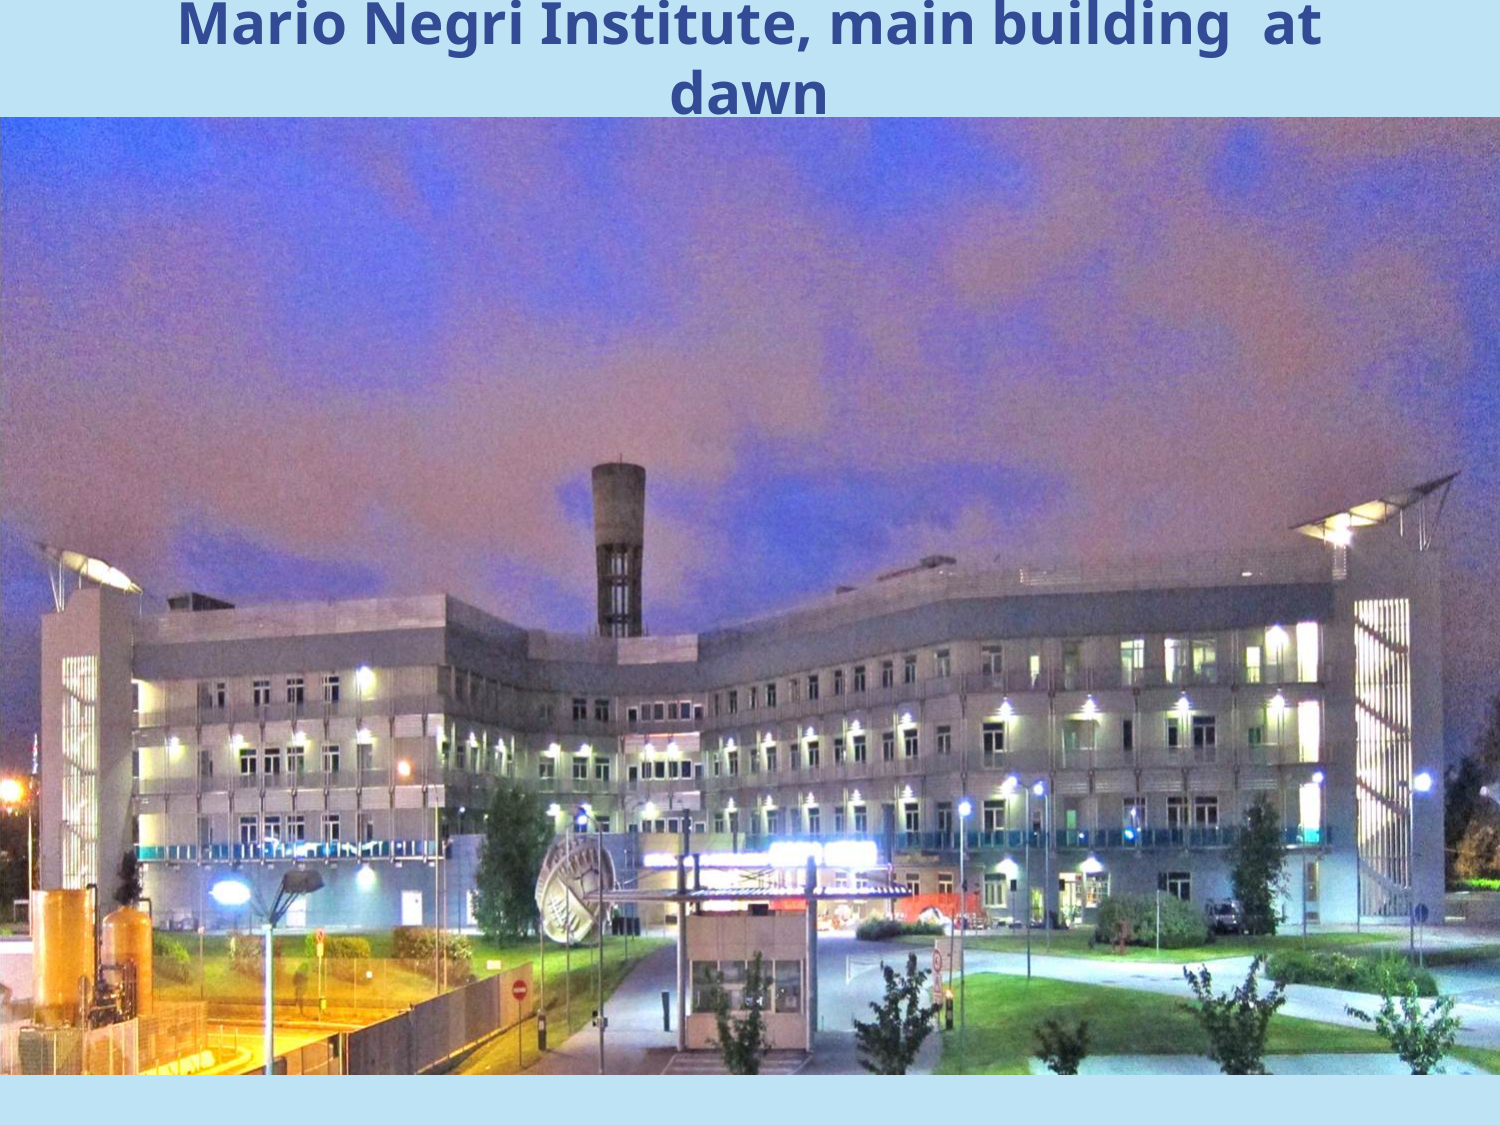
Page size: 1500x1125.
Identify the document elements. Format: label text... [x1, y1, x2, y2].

picture [0, 117, 1500, 1076]
title Mario Negri Institute, main building at dawn [75, 0, 1425, 113]
